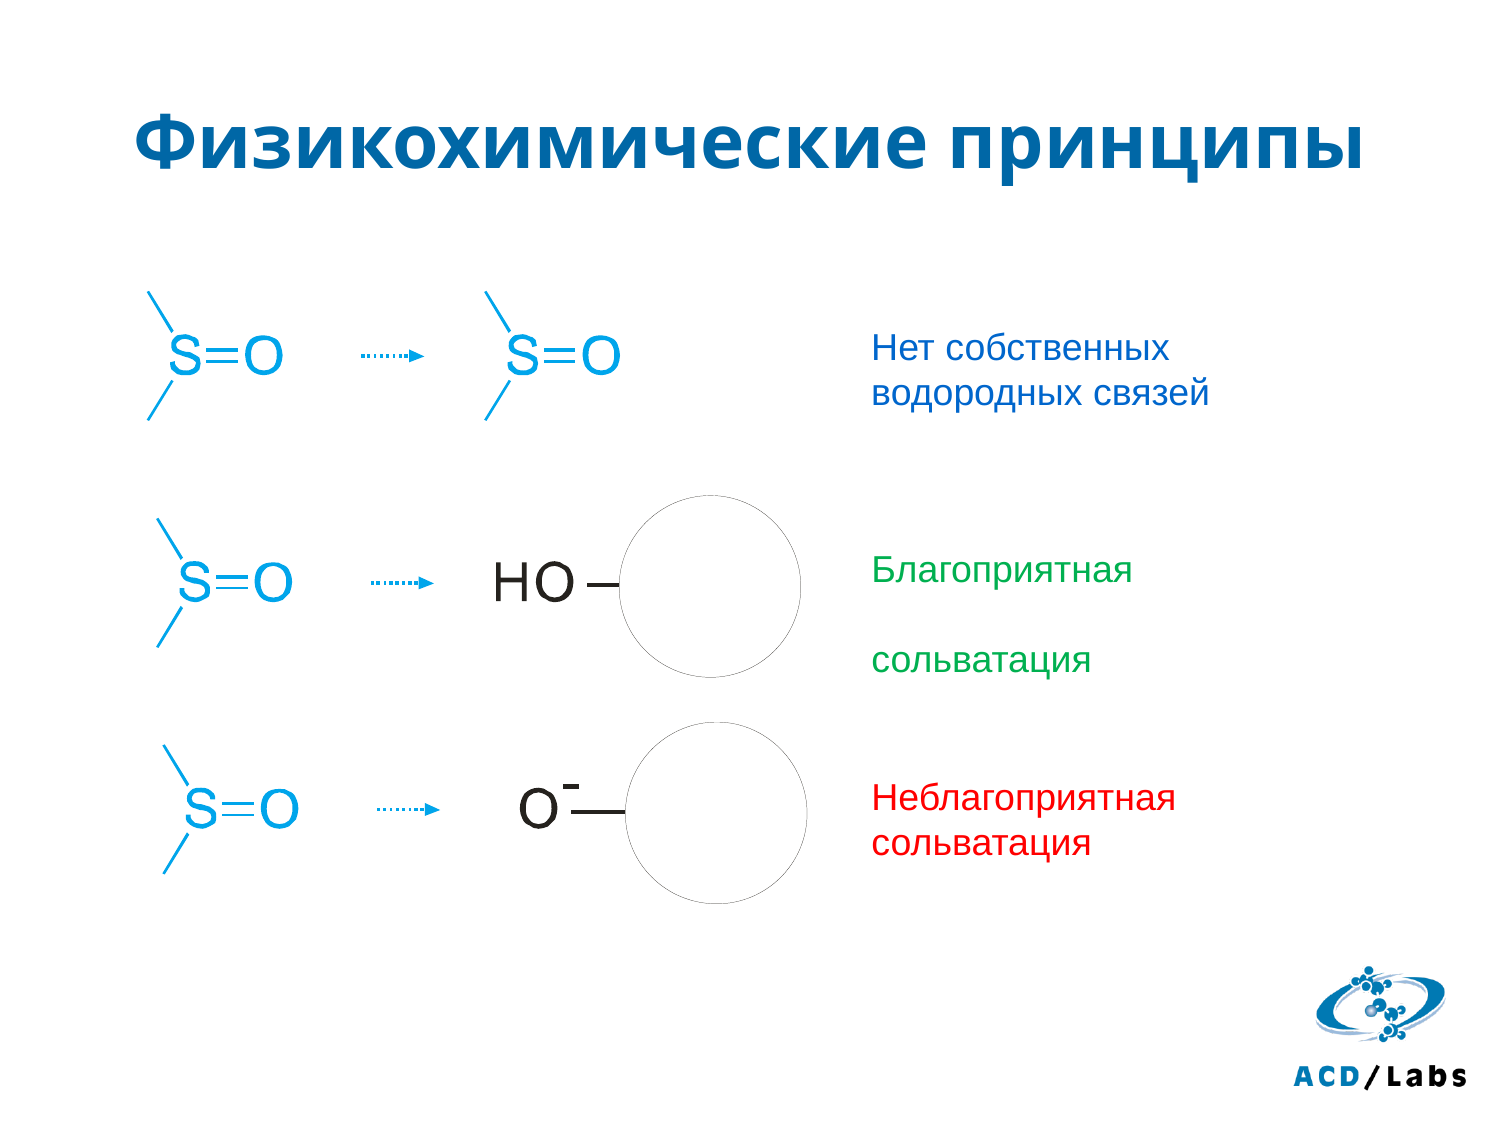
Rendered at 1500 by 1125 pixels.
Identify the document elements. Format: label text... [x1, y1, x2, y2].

picture [1293, 964, 1471, 1101]
picture [162, 721, 811, 906]
picture [146, 290, 622, 422]
text_box Нет собственных водородных связей [856, 315, 1388, 421]
text_box Неблагоприятная сольватация [856, 765, 1210, 871]
picture [155, 495, 804, 679]
text_box Благоприятная сольватация [856, 537, 1151, 688]
title Физикохимические принципы [74, 44, 1426, 233]
